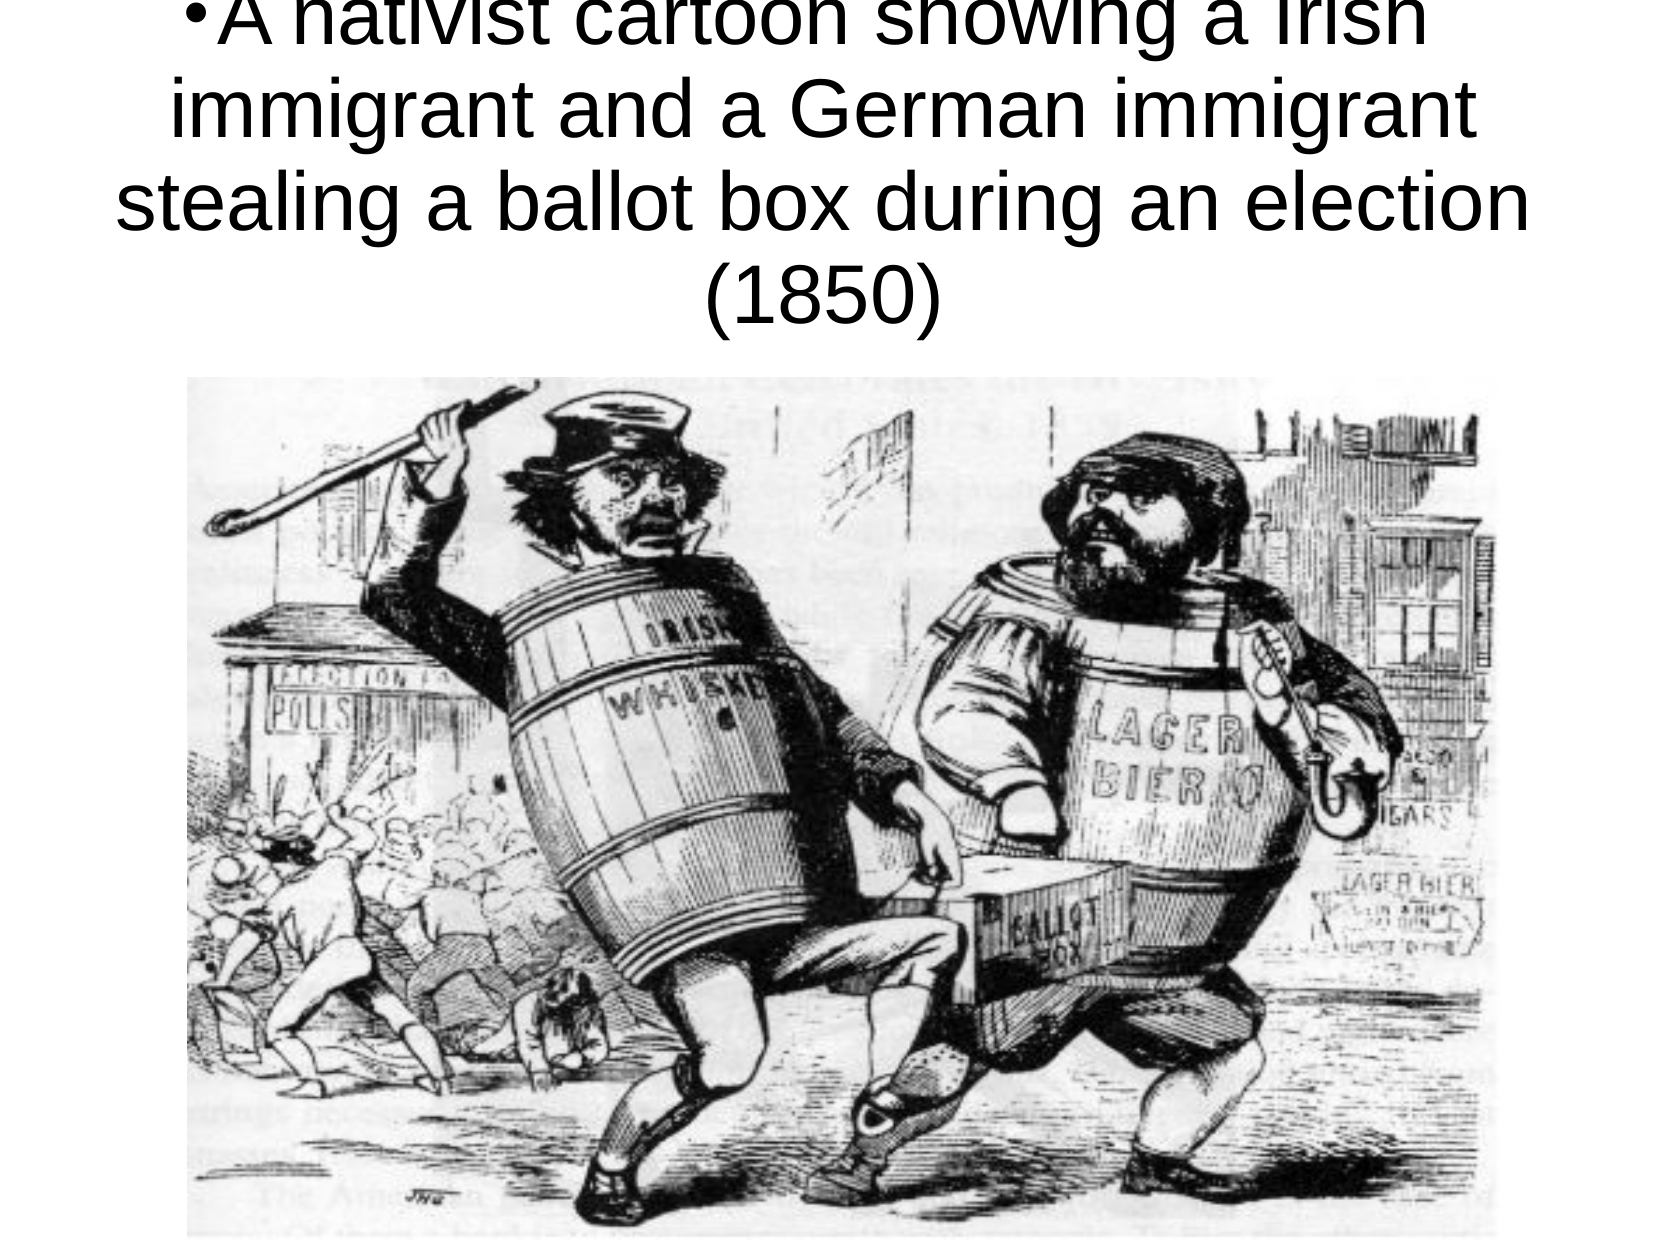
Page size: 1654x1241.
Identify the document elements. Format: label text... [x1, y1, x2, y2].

picture [187, 377, 1501, 1241]
text_box A nativist cartoon showing a Irish immigrant and a German immigrant stealing a ballot box during an election (1850) [0, 10, 1613, 296]
text_box [82, 290, 1571, 1124]
